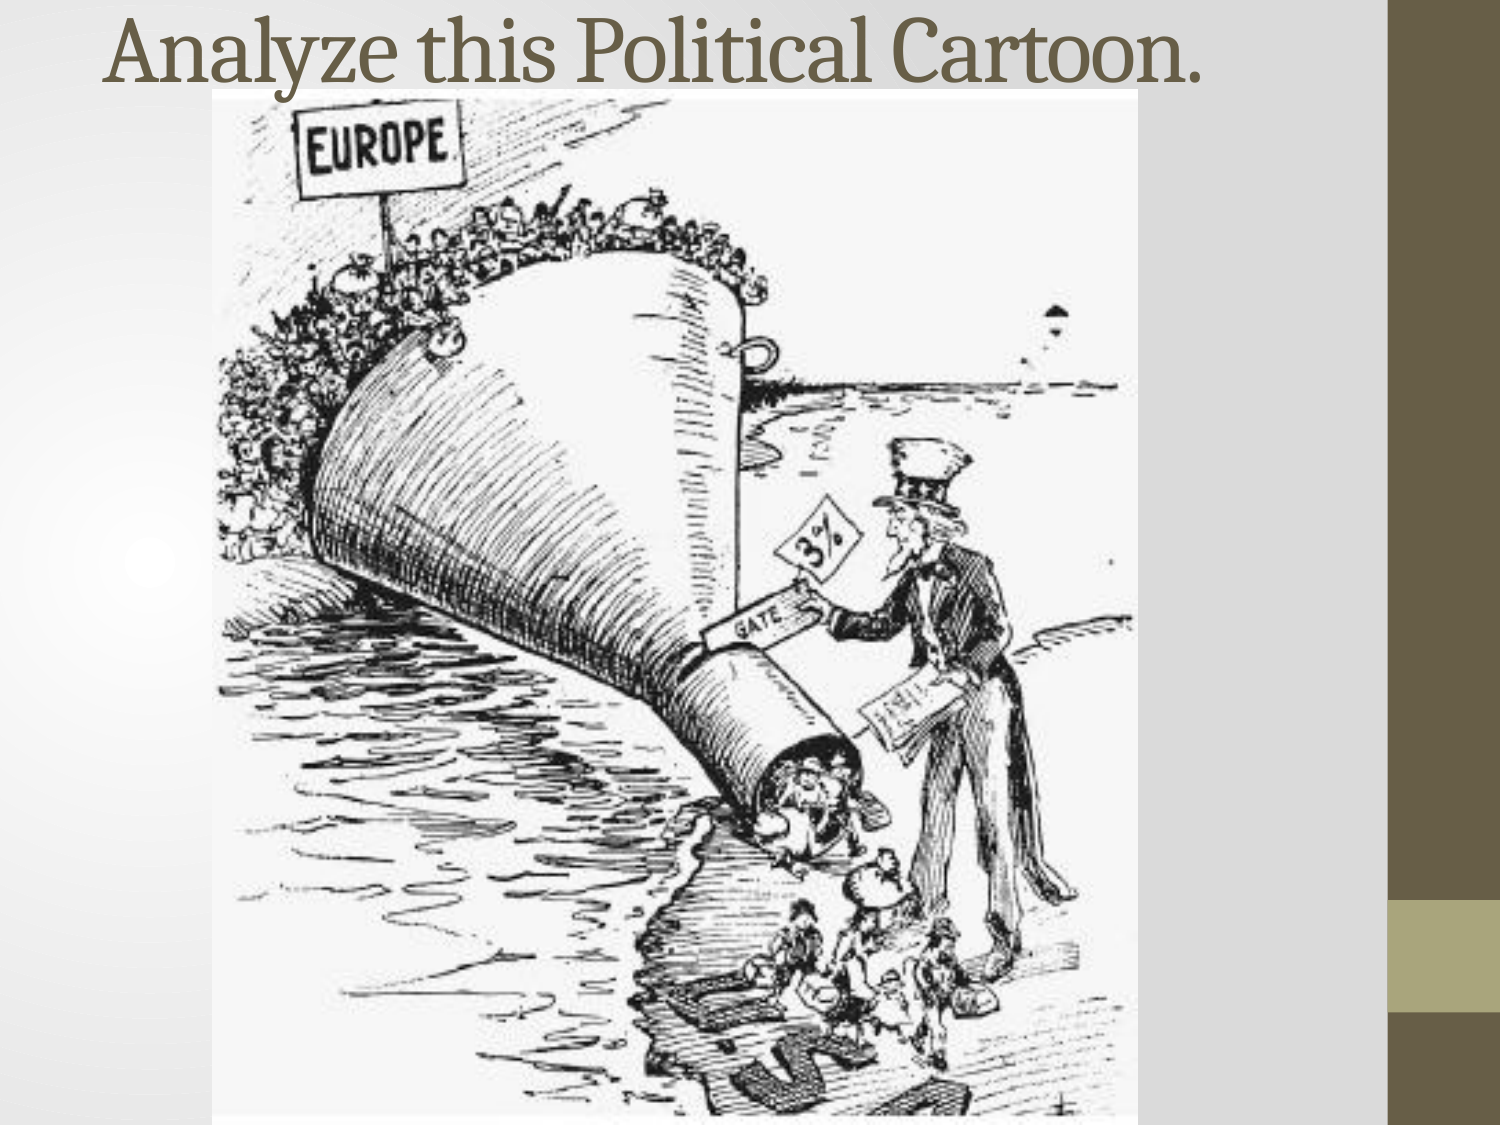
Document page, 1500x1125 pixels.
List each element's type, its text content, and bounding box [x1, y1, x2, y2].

picture [211, 89, 1138, 1125]
title Analyze this Political Cartoon. [87, 0, 1338, 138]
